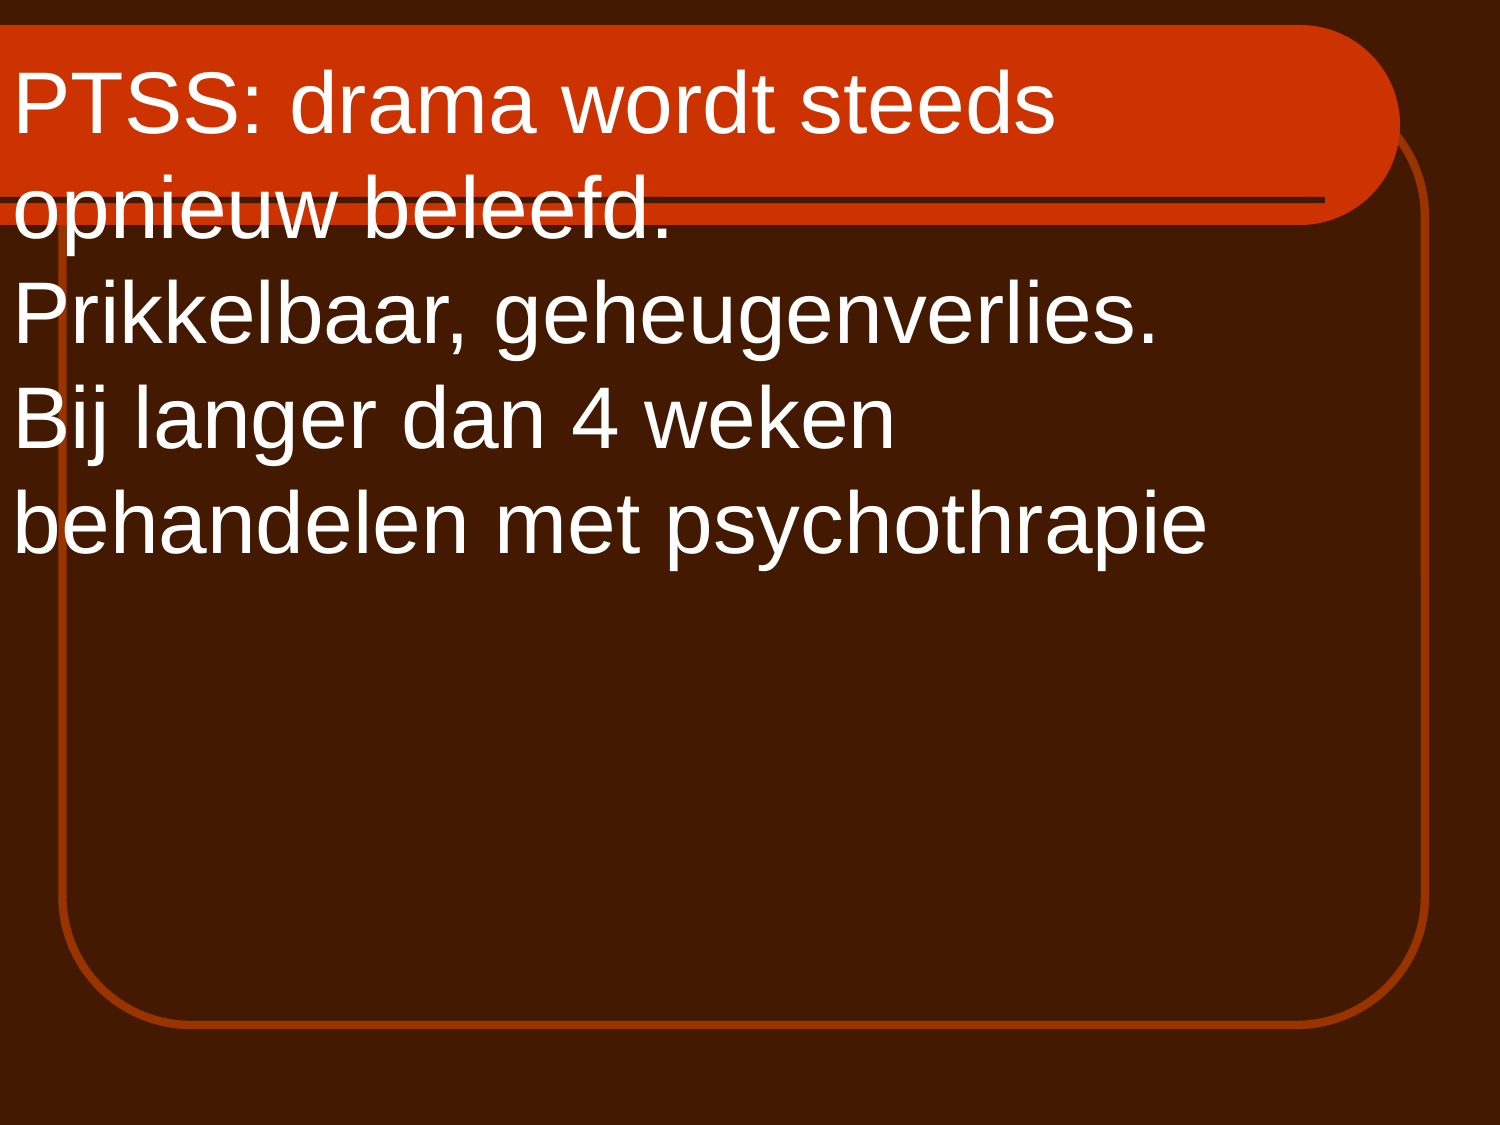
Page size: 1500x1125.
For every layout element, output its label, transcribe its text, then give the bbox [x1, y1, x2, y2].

title PTSS: drama wordt steeds opnieuw beleefd. Prikkelbaar, geheugenverlies. Bij langer dan 4 weken behandelen met psychothrapie [0, 19, 1313, 598]
